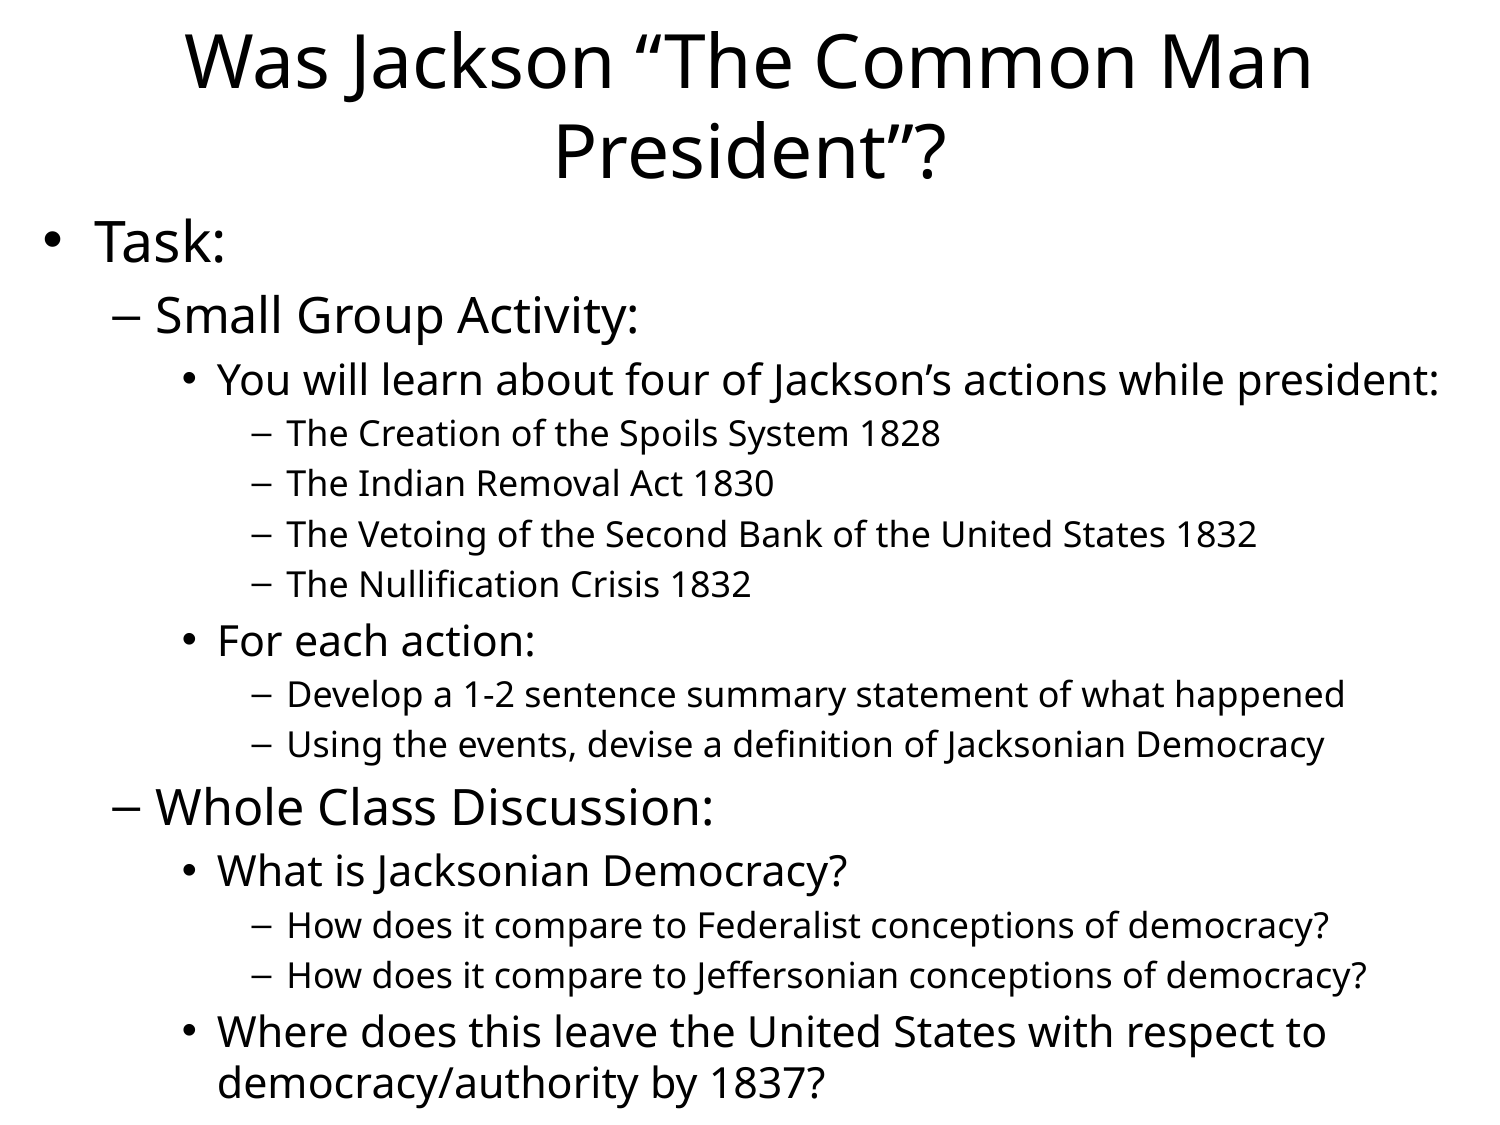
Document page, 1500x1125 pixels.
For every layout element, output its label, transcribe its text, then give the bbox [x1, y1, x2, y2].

list Task: Small Group Activity: You will learn about four of Jackson’s actions while president: The Creation of the Spoils System 1828 The Indian Removal Act 1830 The Vetoing of the Second Bank of the United States 1832 The Nullification Crisis 1832 For each action: Develop a 1-2 sentence summary statement of what happened Using the events, devise a definition of Jacksonian Democracy Whole Class Discussion: What is Jacksonian Democracy? How does it compare to Federalist conceptions of democracy? How does it compare to Jeffersonian conceptions of democracy? Where does this leave the United States with respect to democracy/authority by 1837? [27, 197, 1471, 1125]
title Was Jackson “The Common Man President”? [75, 9, 1425, 197]
